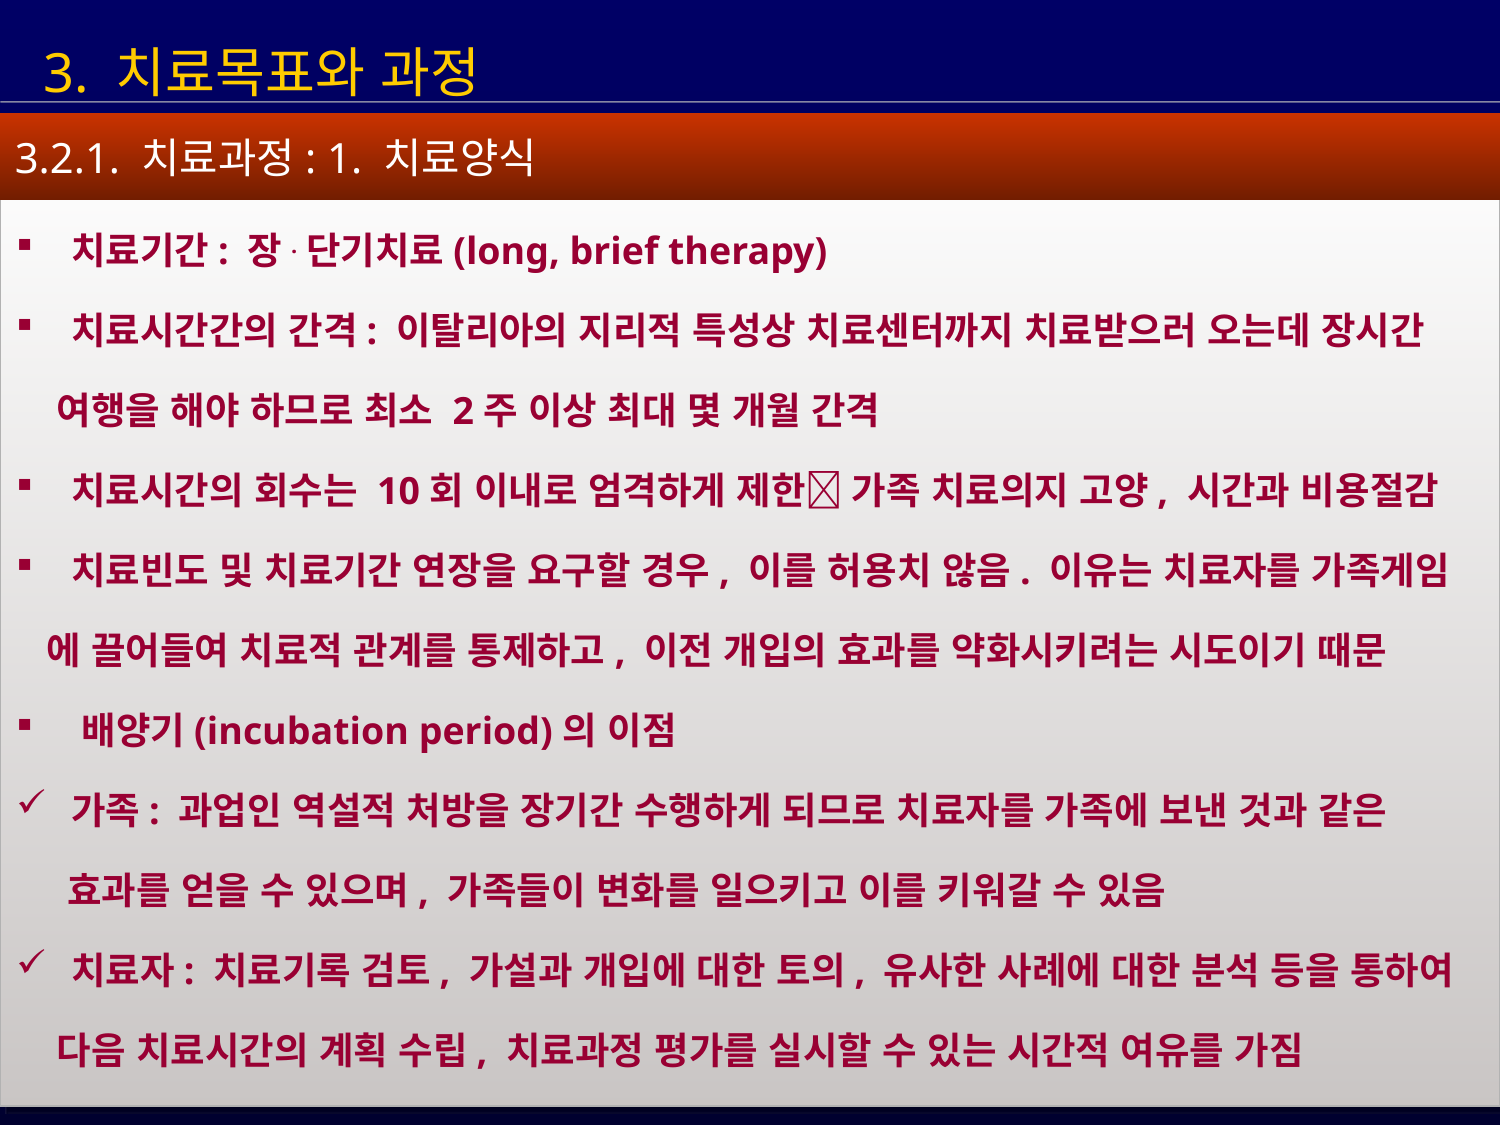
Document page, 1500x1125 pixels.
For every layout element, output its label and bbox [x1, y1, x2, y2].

text_box [0, 30, 1500, 1107]
